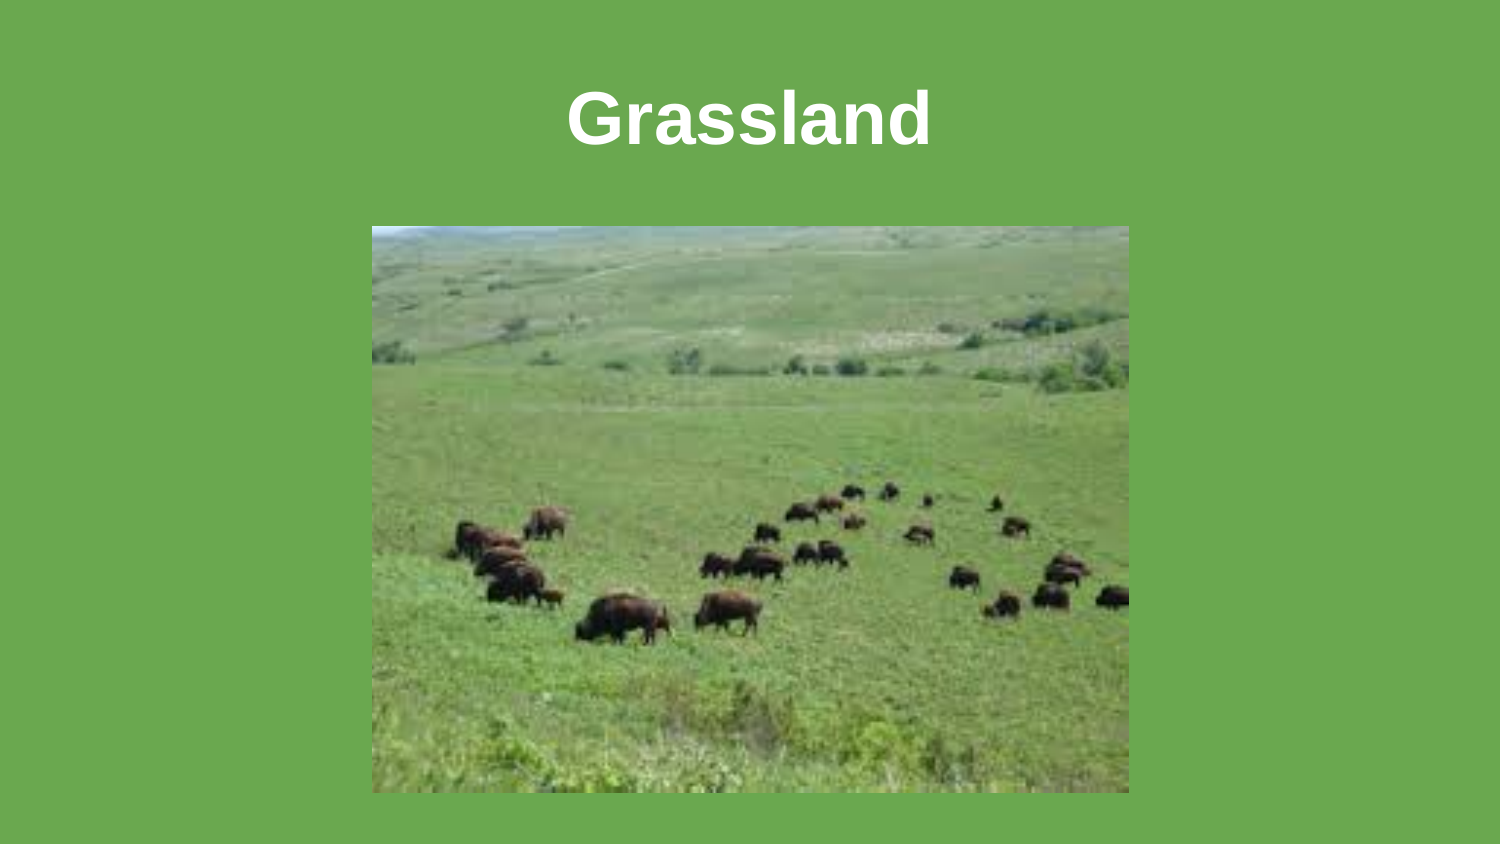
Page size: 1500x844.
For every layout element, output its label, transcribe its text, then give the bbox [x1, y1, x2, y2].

picture [372, 225, 1129, 793]
title Grassland [75, 33, 1425, 175]
